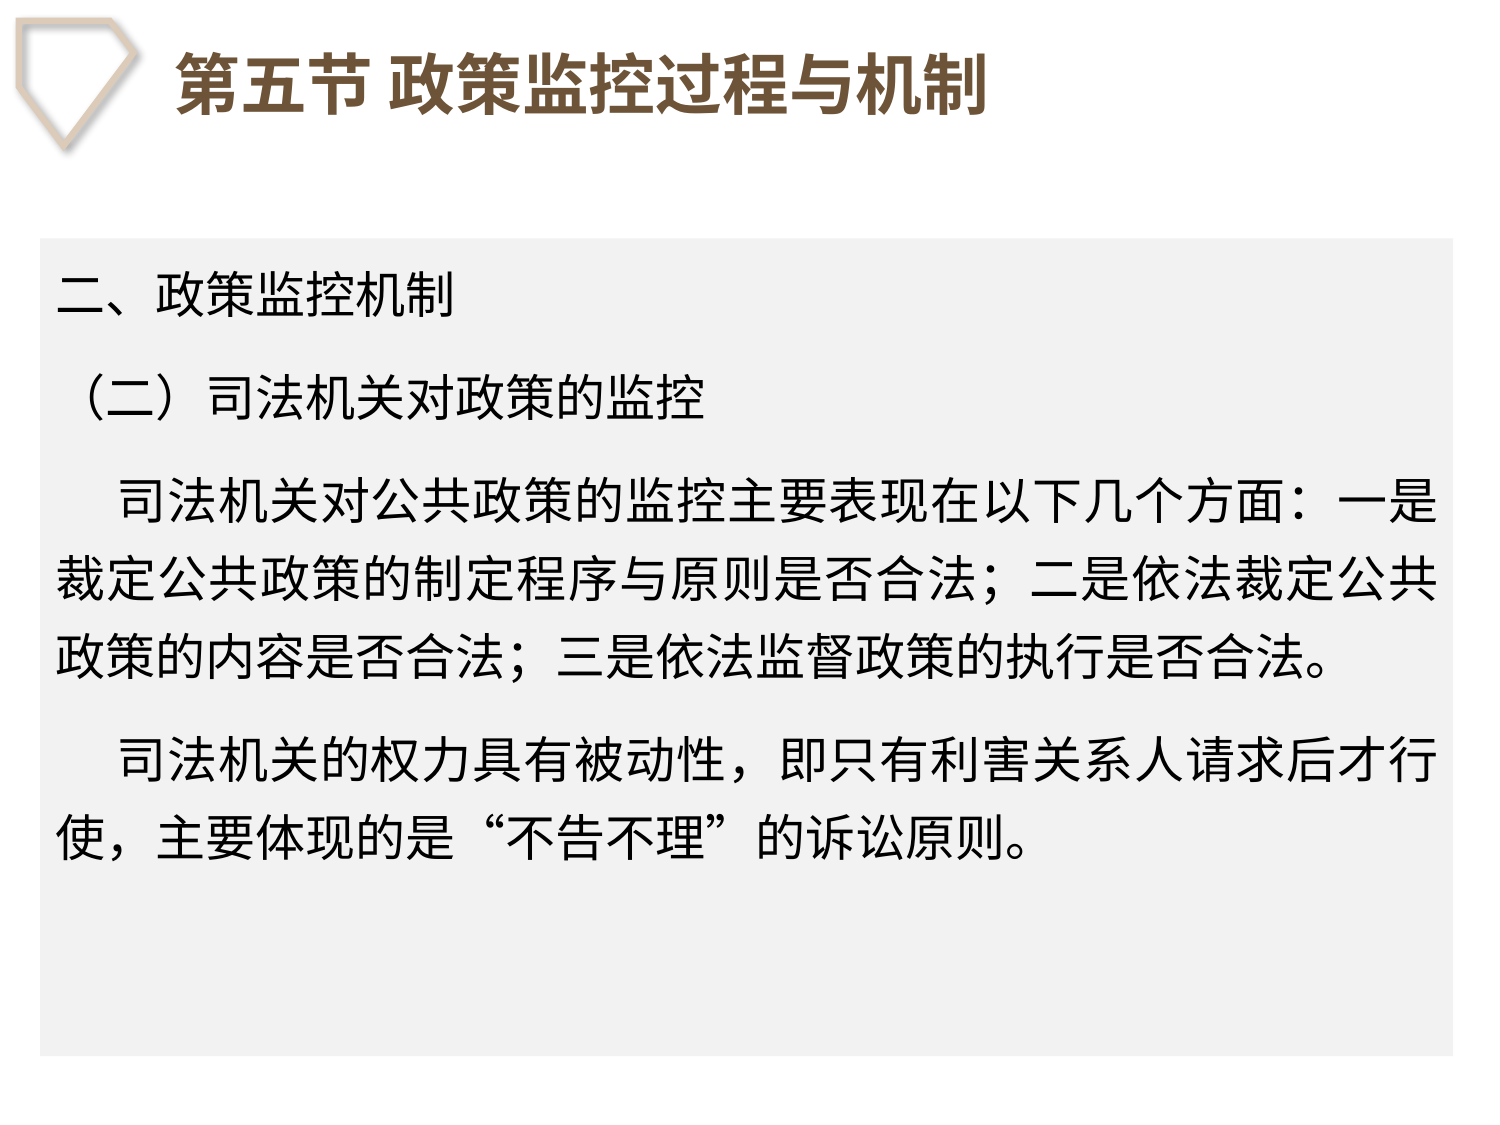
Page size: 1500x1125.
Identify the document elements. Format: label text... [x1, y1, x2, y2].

list 二、政策监控机制 （二）司法机关对政策的监控 司法机关对公共政策的监控主要表现在以下几个方面：一是裁定公共政策的制定程序与原则是否合法；二是依法裁定公共政策的内容是否合法；三是依法监督政策的执行是否合法。 司法机关的权力具有被动性，即只有利害关系人请求后才行使，主要体现的是“不告不理”的诉讼原则。 [40, 238, 1454, 1057]
title 第五节 政策监控过程与机制 [158, 18, 1456, 159]
